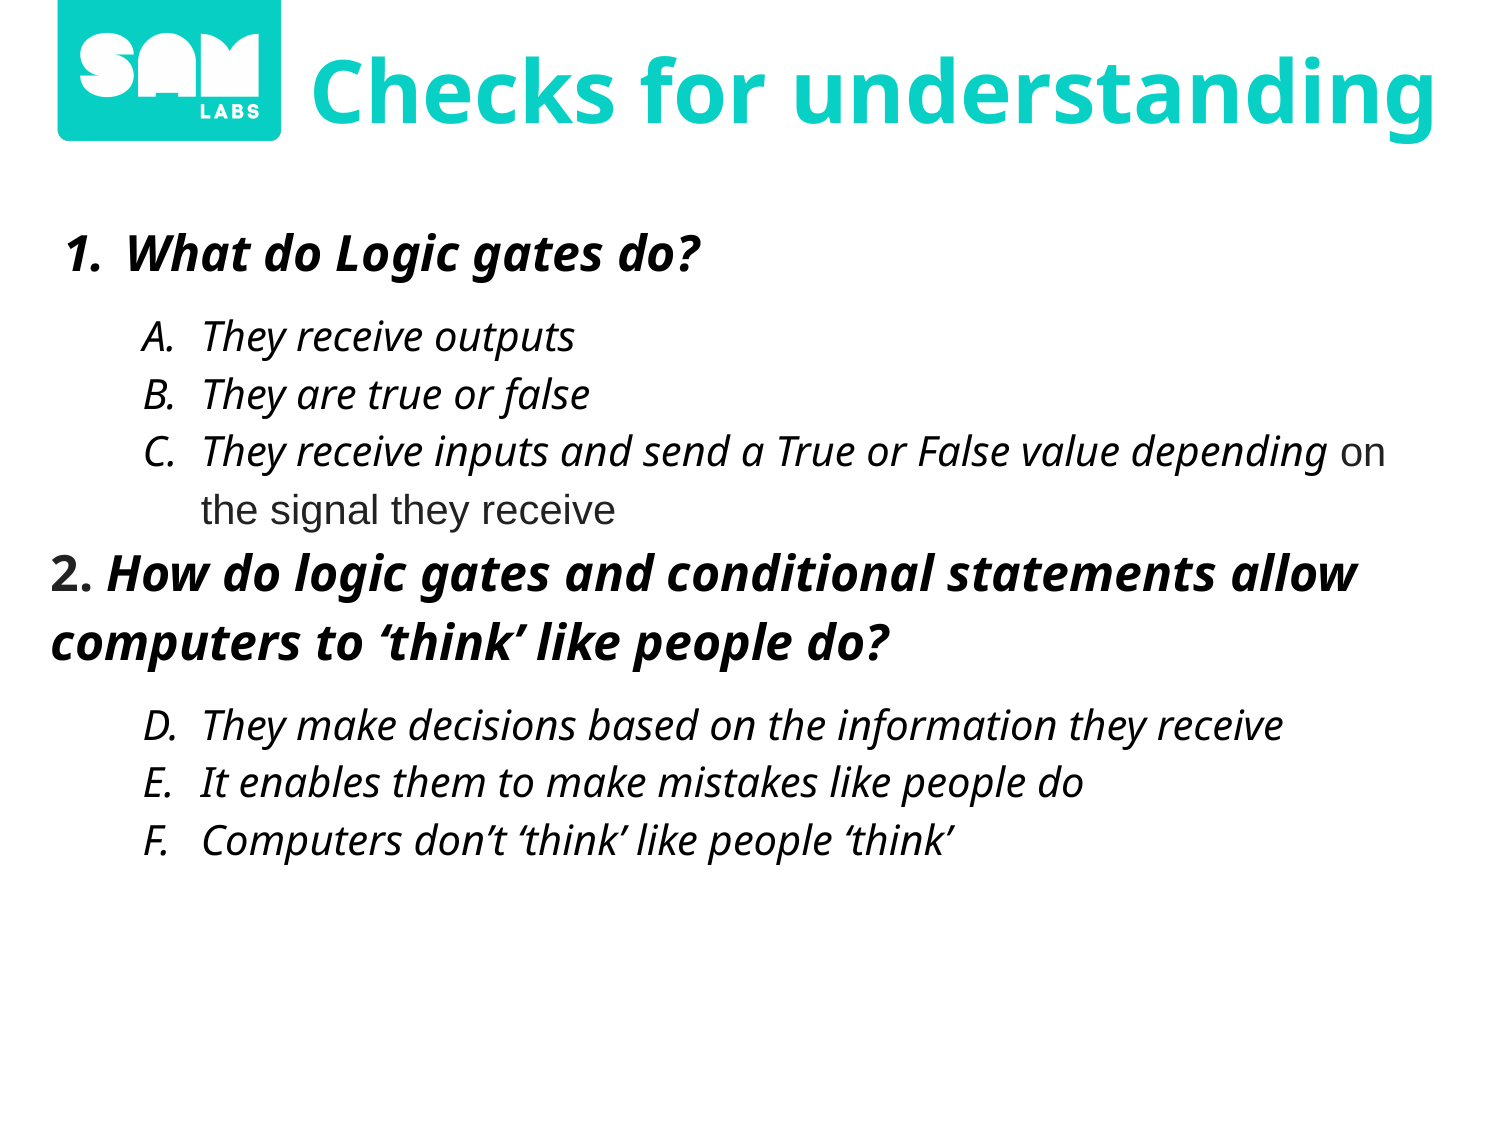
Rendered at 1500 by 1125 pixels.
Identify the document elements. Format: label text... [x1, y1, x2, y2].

text_box What do Logic gates do? They receive outputs They are true or false They receive inputs and send a True or False value depending on the signal they receive 2. How do logic gates and conditional statements allow computers to ‘think’ like people do? They make decisions based on the information they receive It enables them to make mistakes like people do Computers don’t ‘think’ like people ‘think’ [35, 387, 1464, 907]
picture [0, 0, 281, 142]
text_box Checks for understanding [286, 39, 1440, 142]
